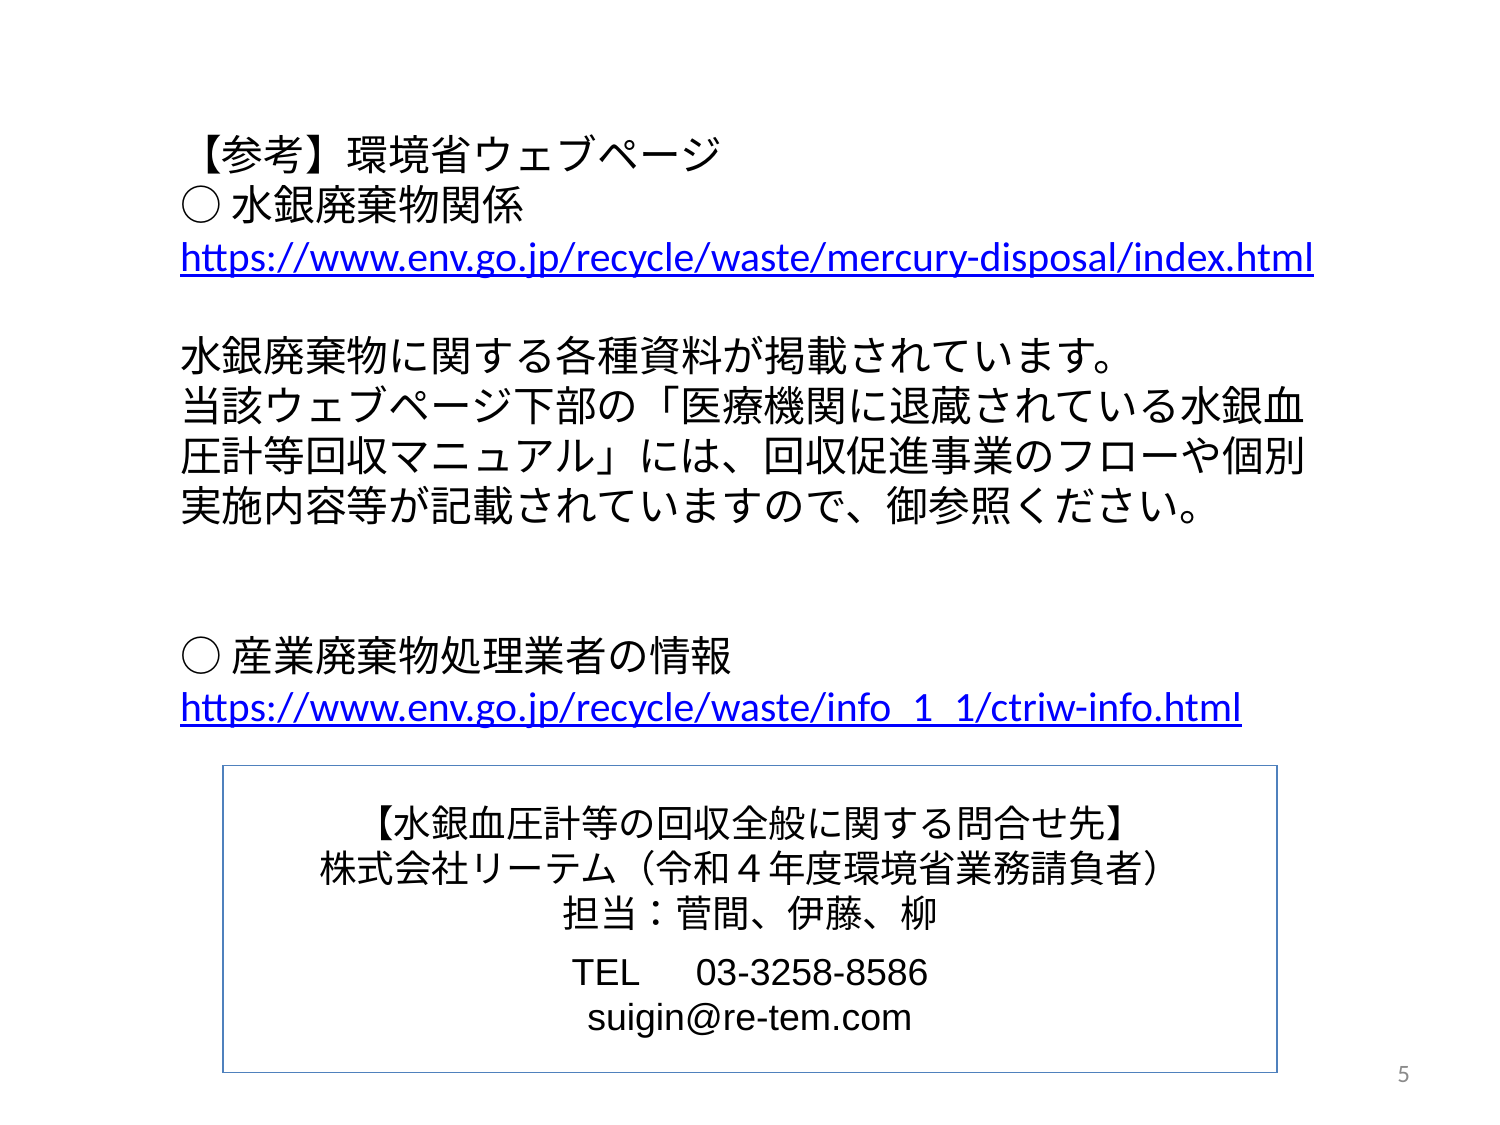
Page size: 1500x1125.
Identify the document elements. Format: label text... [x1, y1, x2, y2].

text_box 【参考】環境省ウェブページ ○水銀廃棄物関係 https://www.env.go.jp/recycle/waste/mercury-disposal/index.html 水銀廃棄物に関する各種資料が掲載されています。 当該ウェブページ下部の「医療機関に退蔵されている水銀血圧計等回収マニュアル」には、回収促進事業のフローや個別実施内容等が記載されていますので、御参照ください。 ○産業廃棄物処理業者の情報 https://www.env.go.jp/recycle/waste/info_1_1/ctriw-info.html [165, 121, 1335, 737]
text_box 【水銀血圧計等の回収全般に関する問合せ先】 株式会社リーテム（令和４年度環境省業務請負者） 担当：菅間、伊藤、柳 TEL 03-3258-8586 suigin@re-tem.com [223, 765, 1277, 1073]
slide_number 5 [1074, 1042, 1425, 1103]
